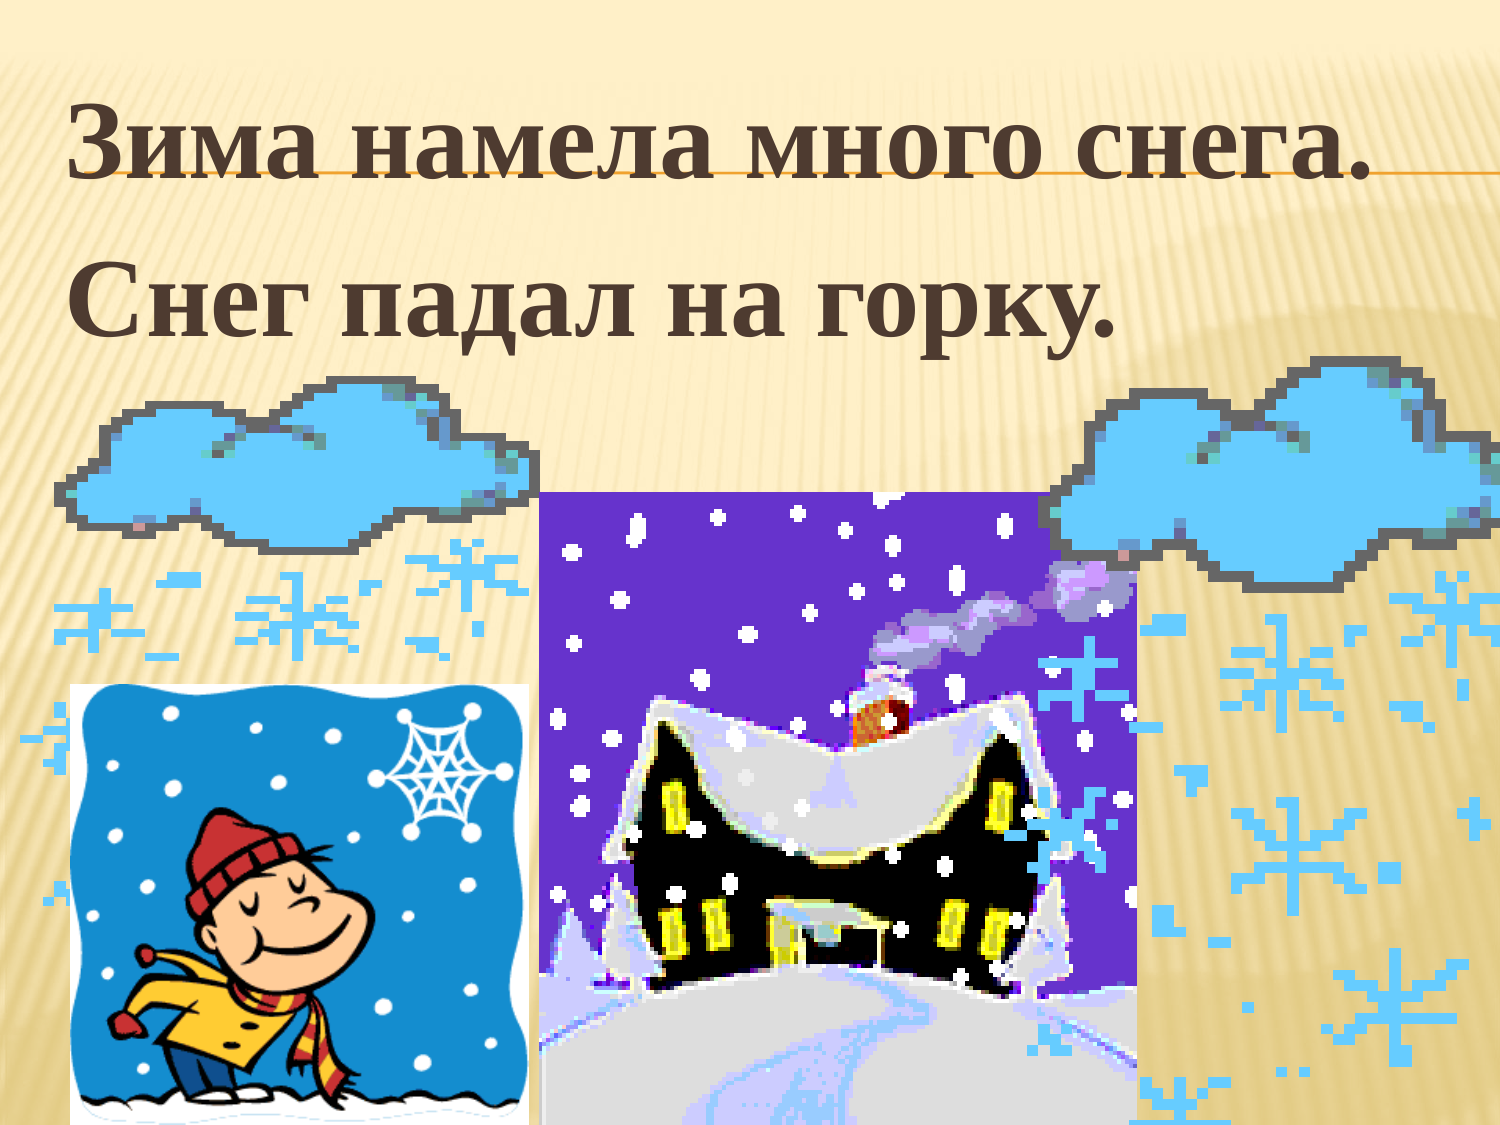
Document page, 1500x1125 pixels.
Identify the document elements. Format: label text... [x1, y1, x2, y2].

list Зима намела много снега. Снег падал на горку. [50, 58, 1475, 490]
picture [937, 292, 1500, 1125]
picture [0, 327, 935, 1125]
